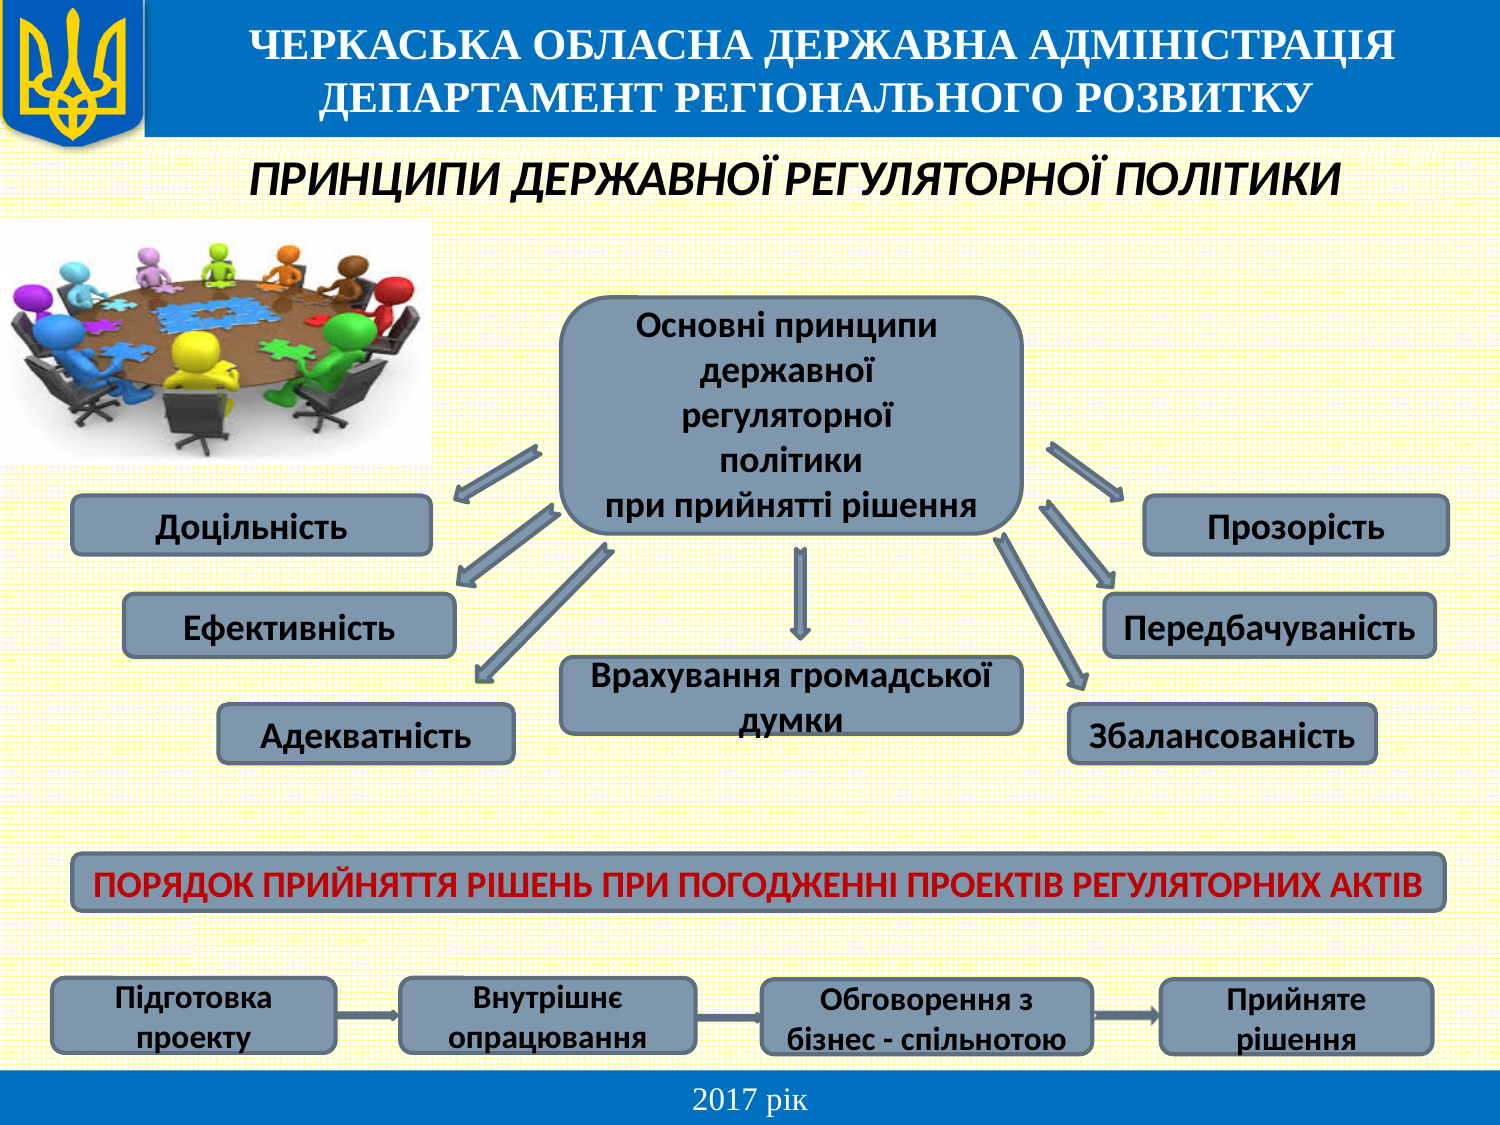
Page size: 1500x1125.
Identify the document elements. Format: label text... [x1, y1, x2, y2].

text_box Адекватність [216, 702, 516, 766]
list 2017 рік [0, 1070, 1500, 1125]
text_box ПРИНЦИПИ ДЕРЖАВНОЇ РЕГУЛЯТОРНОЇ ПОЛІТИКИ [145, 152, 1445, 200]
text_box Обговорення з бізнес - спільнотою [759, 977, 1095, 1057]
text_box [474, 541, 615, 684]
text_box [193, 913, 451, 1000]
text_box [1038, 499, 1116, 590]
text_box [789, 546, 811, 641]
picture [0, 219, 432, 464]
text_box ПОРЯДОК ПРИЙНЯТТЯ РІШЕНЬ ПРИ ПОГОДЖЕННІ ПРОЕКТІВ РЕГУЛЯТОРНИХ АКТІВ [70, 851, 1447, 913]
picture [1092, 1005, 1162, 1026]
text_box Доцільність [70, 493, 434, 557]
text_box Підготовка проекту [49, 975, 338, 1055]
text_box [333, 1009, 399, 1022]
text_box [453, 444, 543, 505]
text_box Прийняте рішення [1158, 977, 1435, 1057]
text_box Збалансованість [1066, 702, 1379, 766]
text_box Прозорість [1142, 493, 1451, 557]
text_box [992, 531, 1090, 691]
text_box Ефективність [121, 591, 457, 660]
text_box Основні принципи державної регуляторної політики при прийнятті рішення [558, 295, 1024, 536]
text_box [1045, 441, 1125, 503]
text_box Передбачуваність [1102, 591, 1438, 660]
title ЧЕРКАСЬКА ОБЛАСНА ДЕРЖАВНА АДМІНІСТРАЦІЯ ДЕПАРТАМЕНТ РЕГІОНАЛЬНОГО РОЗВИТКУ [151, 0, 1500, 138]
text_box [455, 502, 562, 589]
text_box [693, 1012, 764, 1024]
picture [0, 0, 145, 151]
text_box Внутрішнє опрацювання [398, 975, 698, 1055]
text_box Врахування громадської думки [558, 654, 1024, 736]
